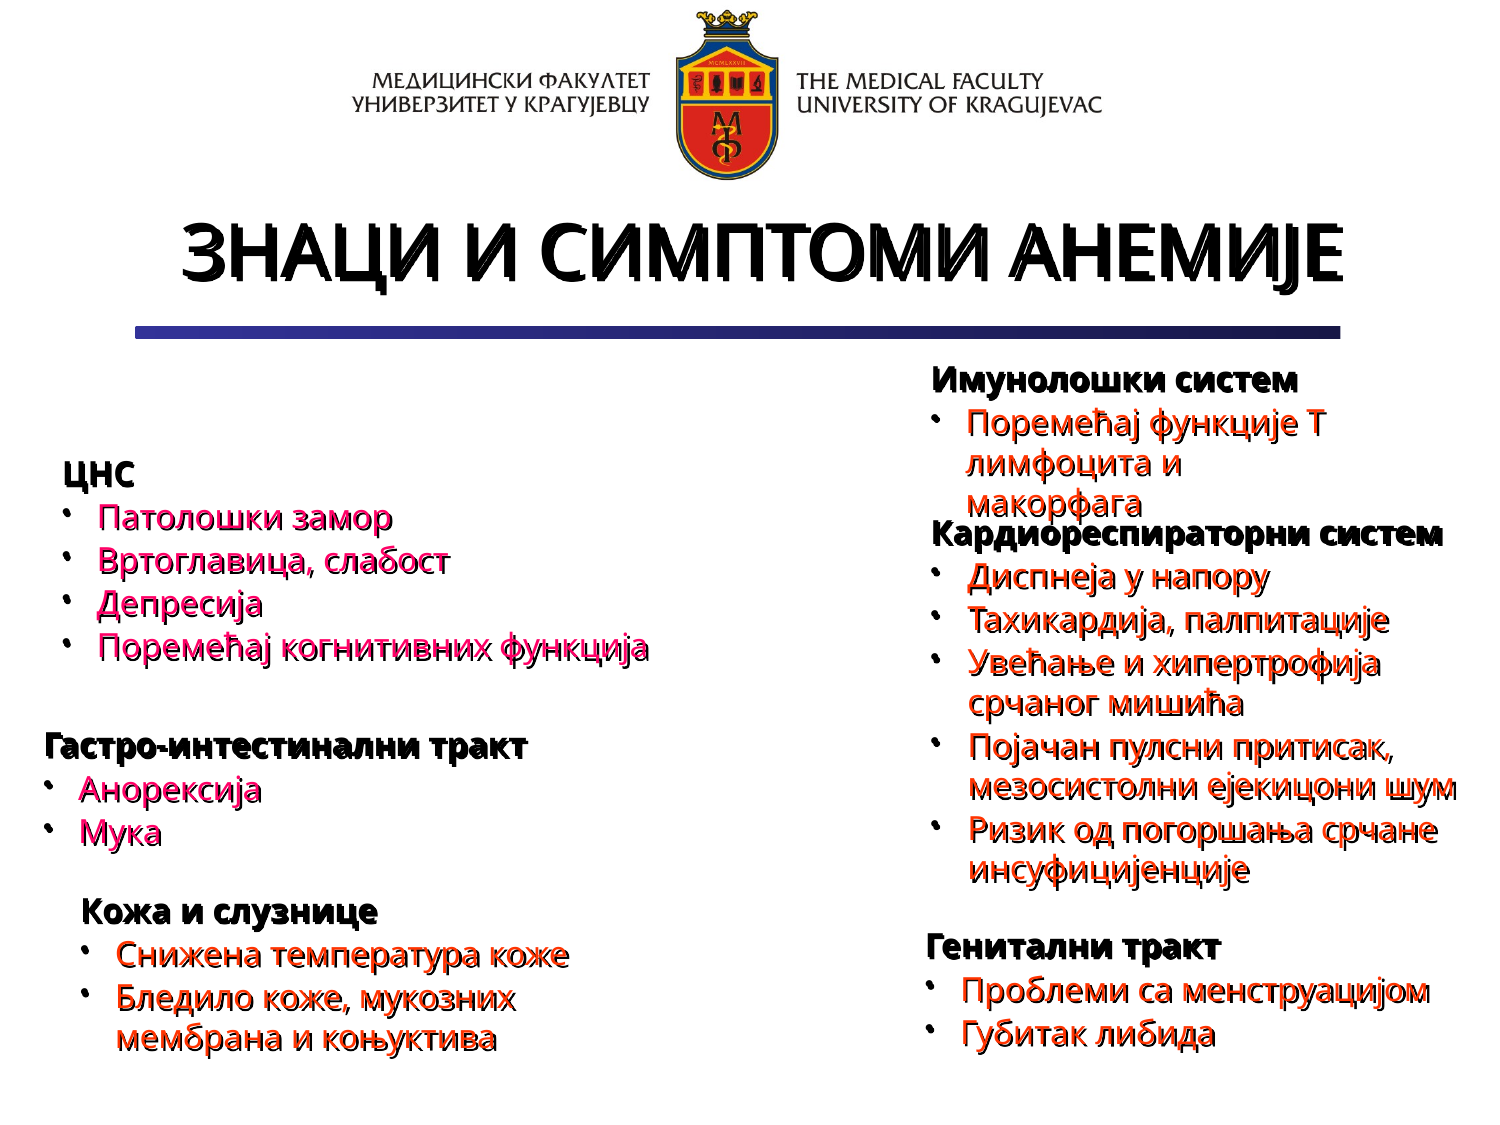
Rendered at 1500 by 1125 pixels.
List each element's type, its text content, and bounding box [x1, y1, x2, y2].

text_box [135, 326, 1341, 339]
text_box Генитални тракт Проблеми са менструацијом Губитак либида [909, 916, 1445, 1059]
text_box Кардиореспираторни систем Диспнеја у напору Тахикардија, палпитације Увећање и хипертрофија срчаног мишића Појачан пулсни притисак, мезосистолни ејекицони шум Ризик од погоршања срчане инсуфицијенције [915, 503, 1500, 895]
picture [328, 0, 1125, 184]
text_box Гастро-интестинални тракт Анорексија Мука [28, 716, 612, 858]
text_box ЦНС Патолошки замор Вртоглавица, слабост Депресија Поремећај когнитивних функција [46, 444, 665, 673]
text_box Имунолошки систем Поремећај функције Т лимфоцита и макорфага [915, 349, 1378, 503]
text_box Кожа и слузнице Снижена температура коже Бледило коже, мукозних мембрана и коњуктива [64, 881, 599, 1063]
text_box ЗНАЦИ И СИМПТОМИ АНЕМИЈЕ [123, 184, 1399, 310]
